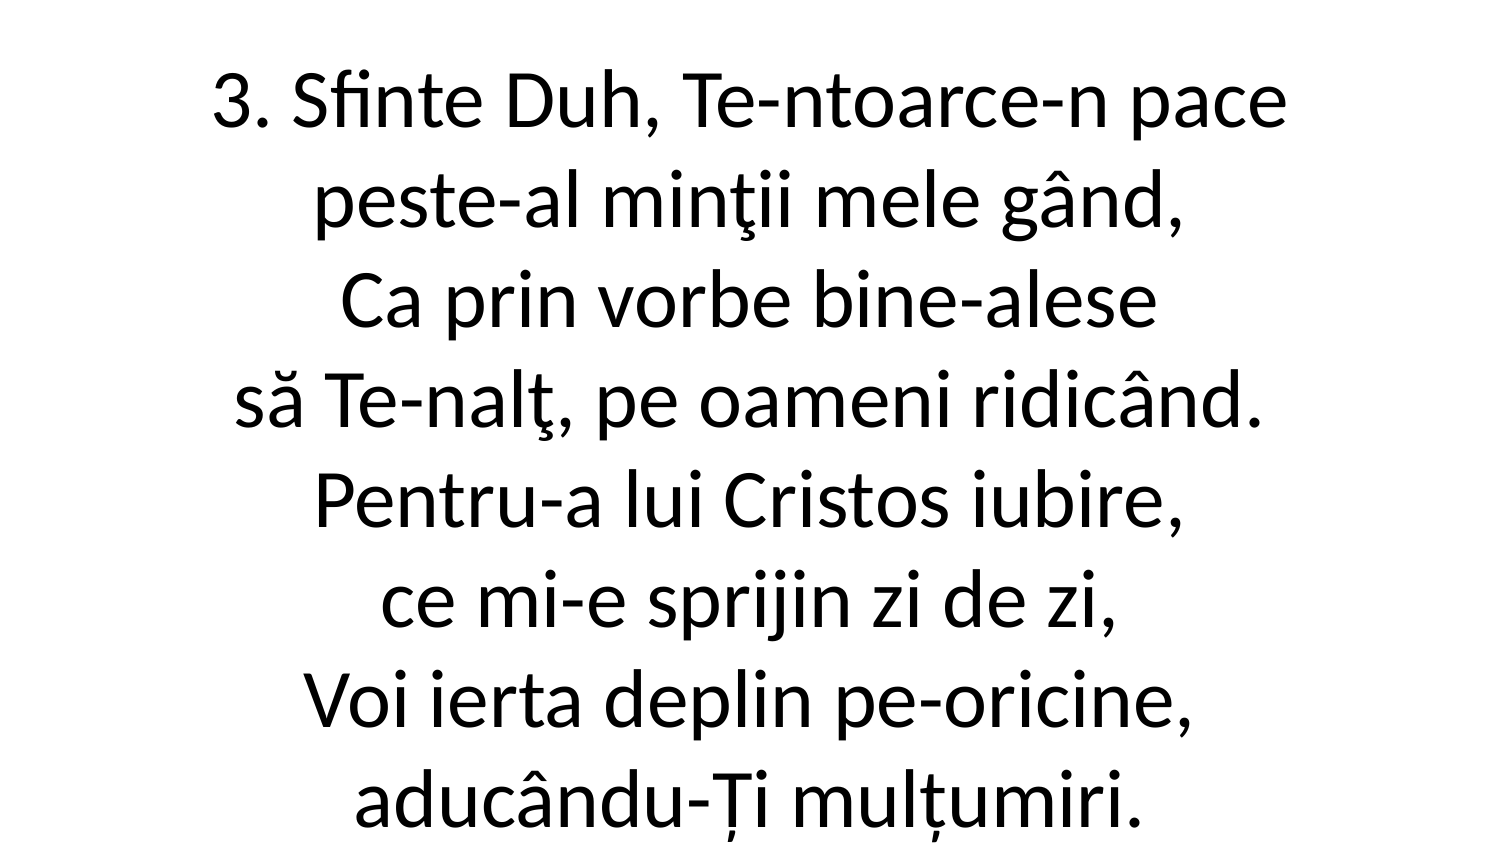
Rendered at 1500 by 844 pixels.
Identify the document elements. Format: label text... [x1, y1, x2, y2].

text_box 3. Sfinte Duh, Te-ntoarce-n pace peste-al minţii mele gând, Ca prin vorbe bine-alese să Te-nalţ, pe oameni ridicând. Pentru-a lui Cristos iubire, ce mi-e sprijin zi de zi, Voi ierta deplin pe-oricine, aducându-Ți mulțumiri. [195, 0, 1305, 844]
